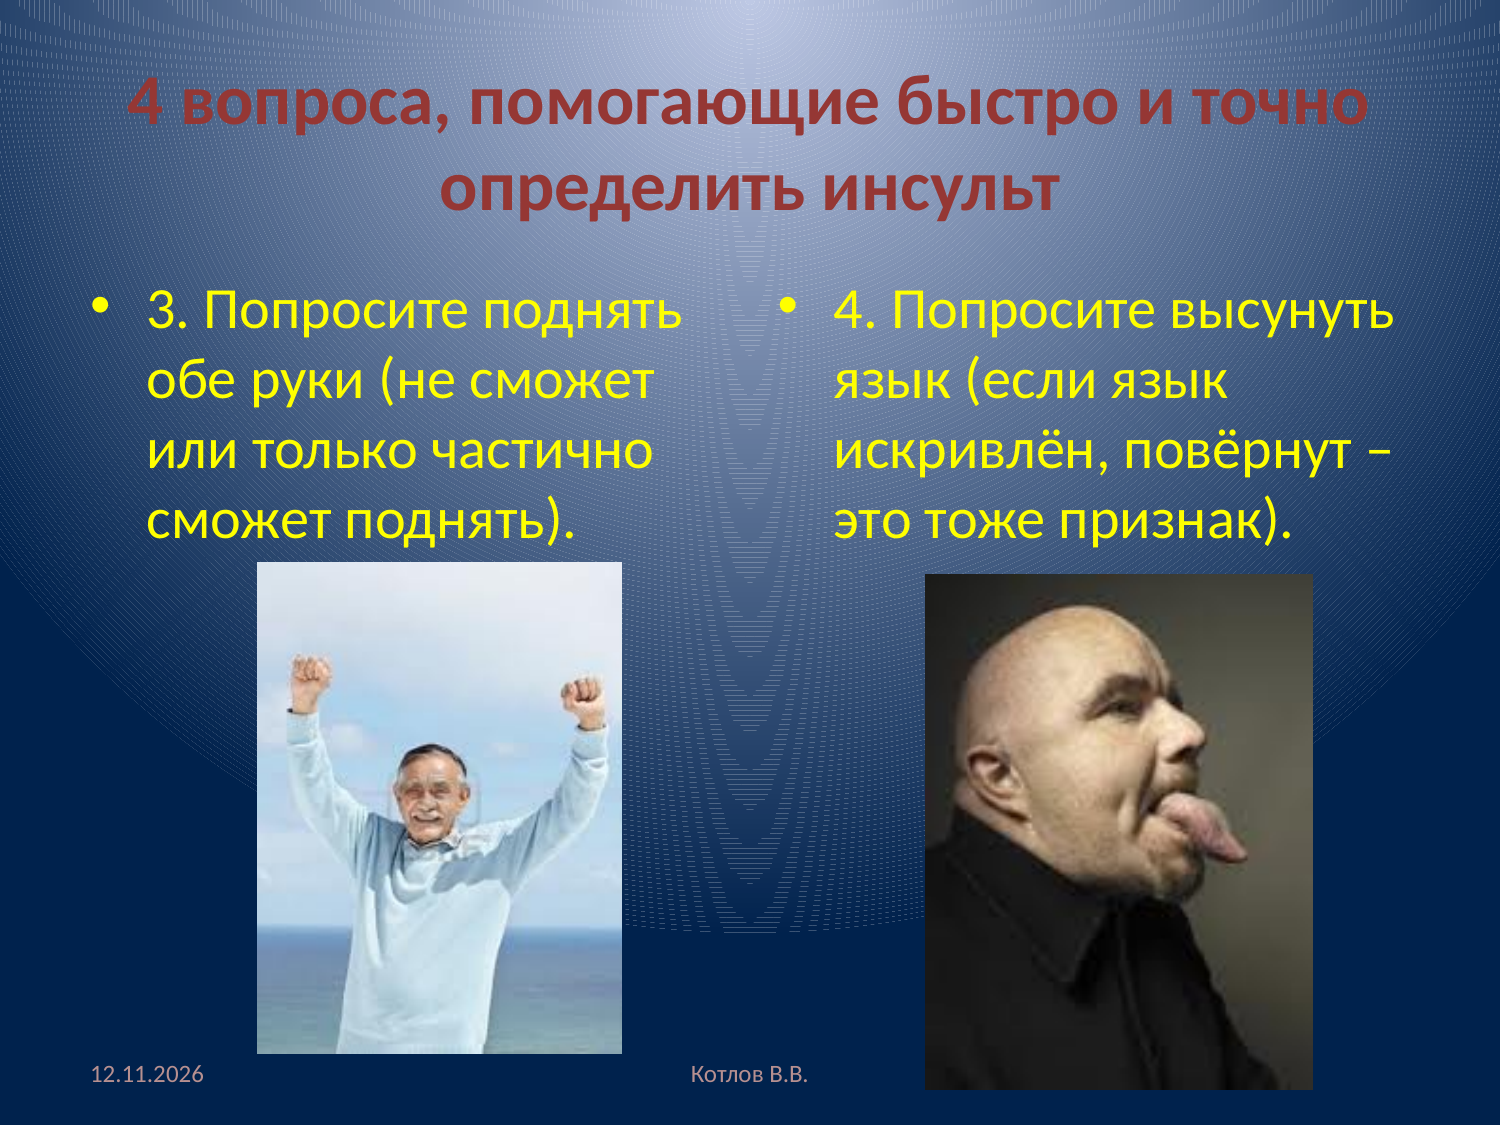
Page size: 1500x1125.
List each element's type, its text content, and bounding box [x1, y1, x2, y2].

list 4. Попросите высунуть язык (если язык искривлён, повёрнут – это тоже признак). [762, 262, 1425, 1005]
picture [925, 573, 1313, 1091]
picture [257, 562, 622, 1054]
list 3. Попросите поднять обе руки (не сможет или только частично сможет поднять). [75, 262, 738, 1005]
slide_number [75, 1042, 425, 1103]
footer Котлов В.В. [512, 1042, 988, 1103]
title 4 вопроса, помогающие быстро и точно определить инсульт [75, 45, 1425, 233]
